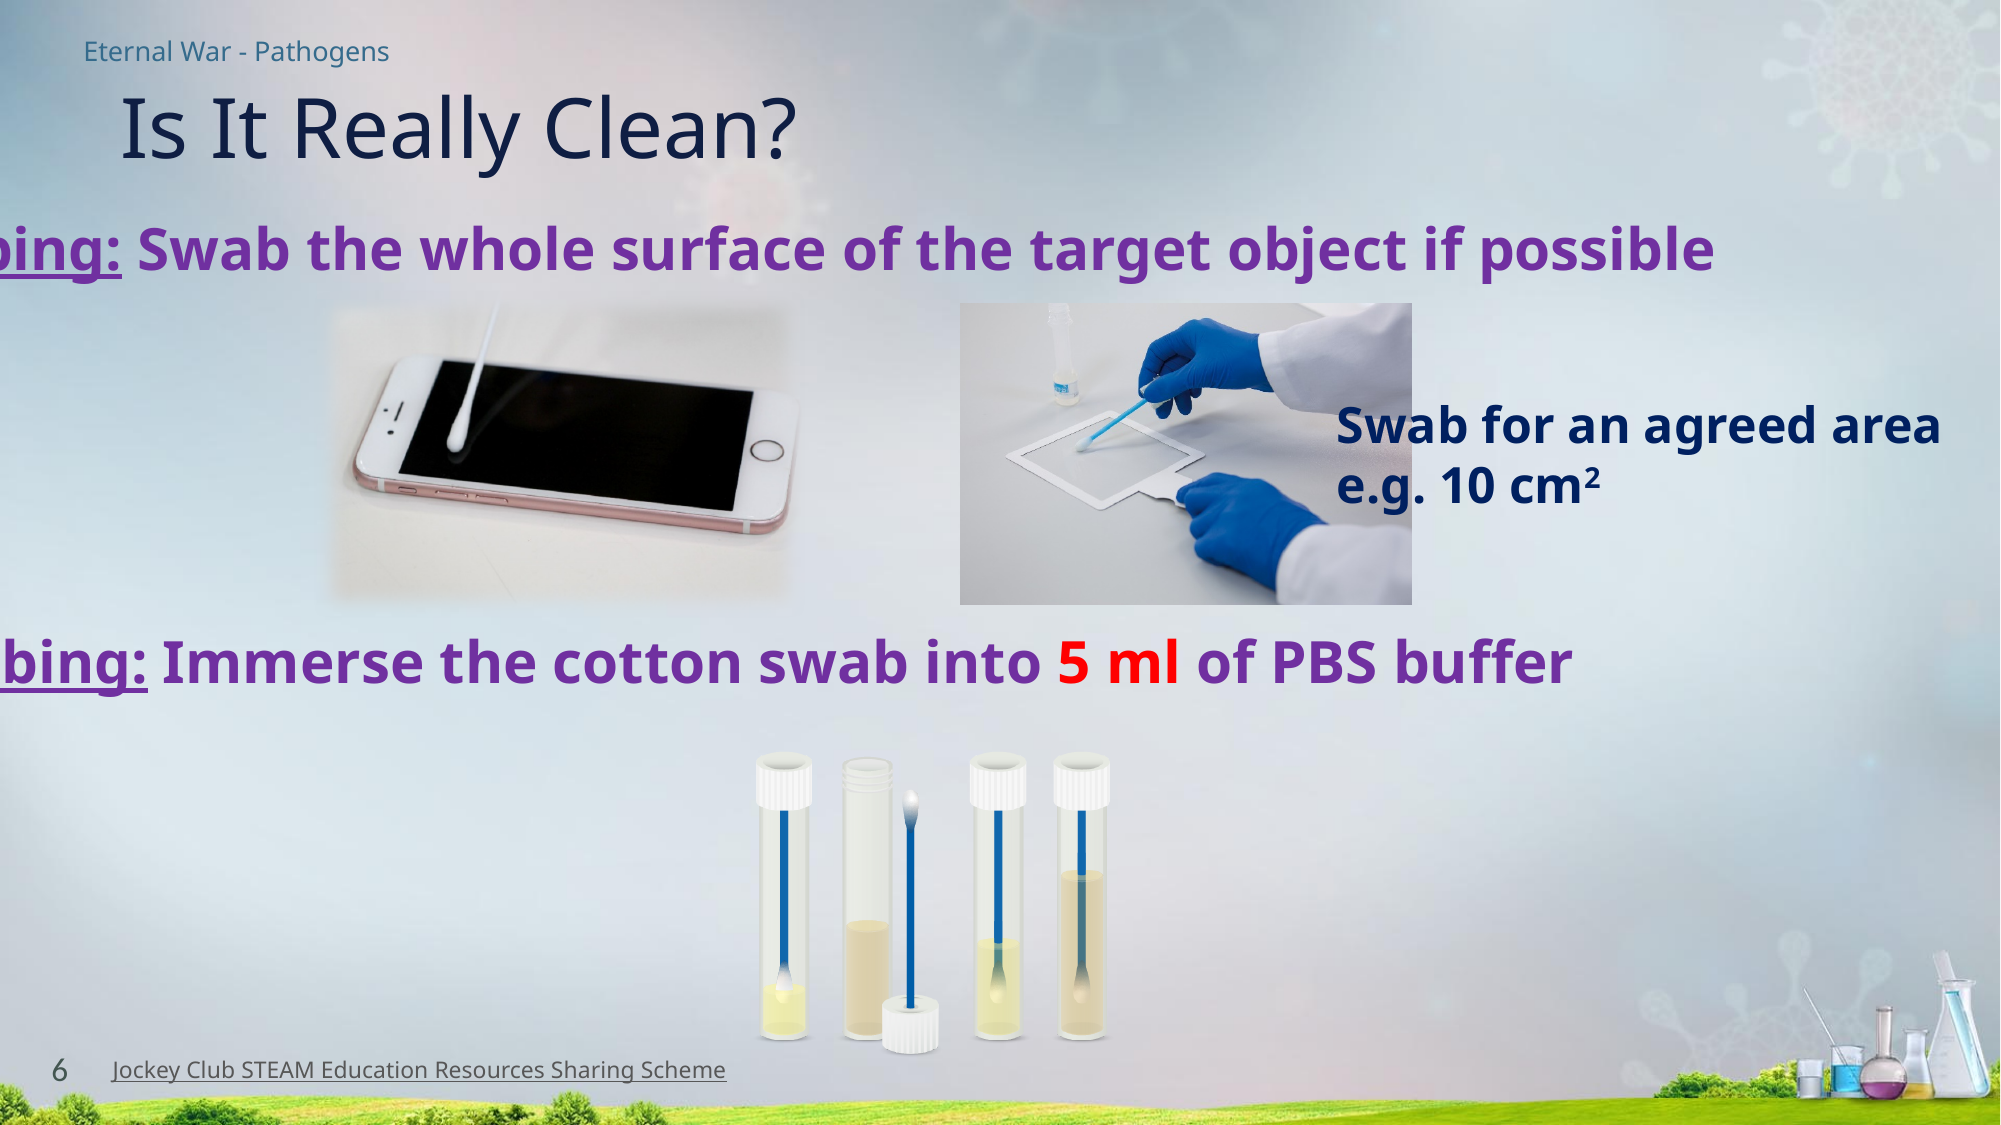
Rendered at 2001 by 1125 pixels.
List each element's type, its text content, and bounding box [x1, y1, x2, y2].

text_box Swabbing: Immerse the cotton swab into 5 ml of PBS buffer [0, 618, 1590, 703]
text_box Swab for an agreed area e.g. 10 cm2 [1416, 385, 1958, 521]
picture [0, 0, 2001, 1125]
text_box Swabbing: Swab the whole surface of the target object if possible [0, 204, 1731, 289]
text_box Is It Really Clean? [100, 16, 1511, 204]
slide_number 6 [18, 1038, 101, 1099]
